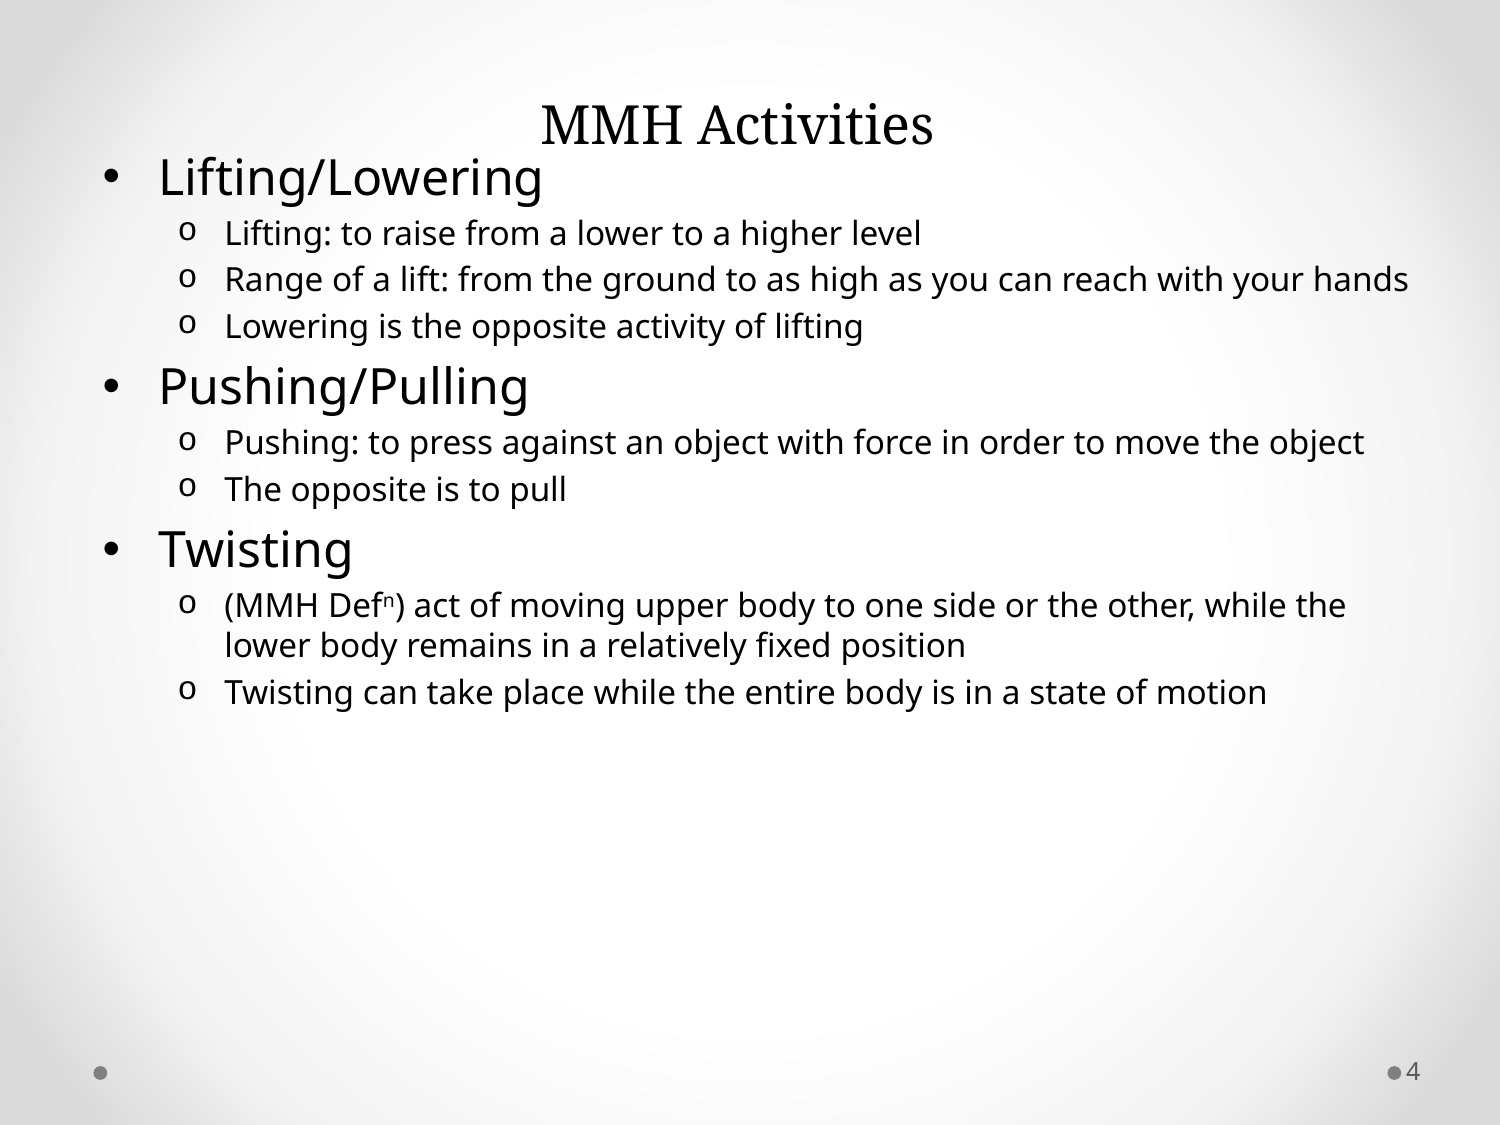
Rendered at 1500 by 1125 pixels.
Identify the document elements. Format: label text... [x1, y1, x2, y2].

list Lifting/Lowering Lifting: to raise from a lower to a higher level Range of a lift: from the ground to as high as you can reach with your hands Lowering is the opposite activity of lifting Pushing/Pulling Pushing: to press against an object with force in order to move the object The opposite is to pull Twisting (MMH Defn) act of moving upper body to one side or the other, while the lower body remains in a relatively fixed position Twisting can take place while the entire body is in a state of motion [87, 137, 1438, 1113]
slide_number 4 [1401, 1042, 1494, 1103]
picture [0, 0, 1500, 1125]
title MMH Activities [62, 62, 1413, 163]
